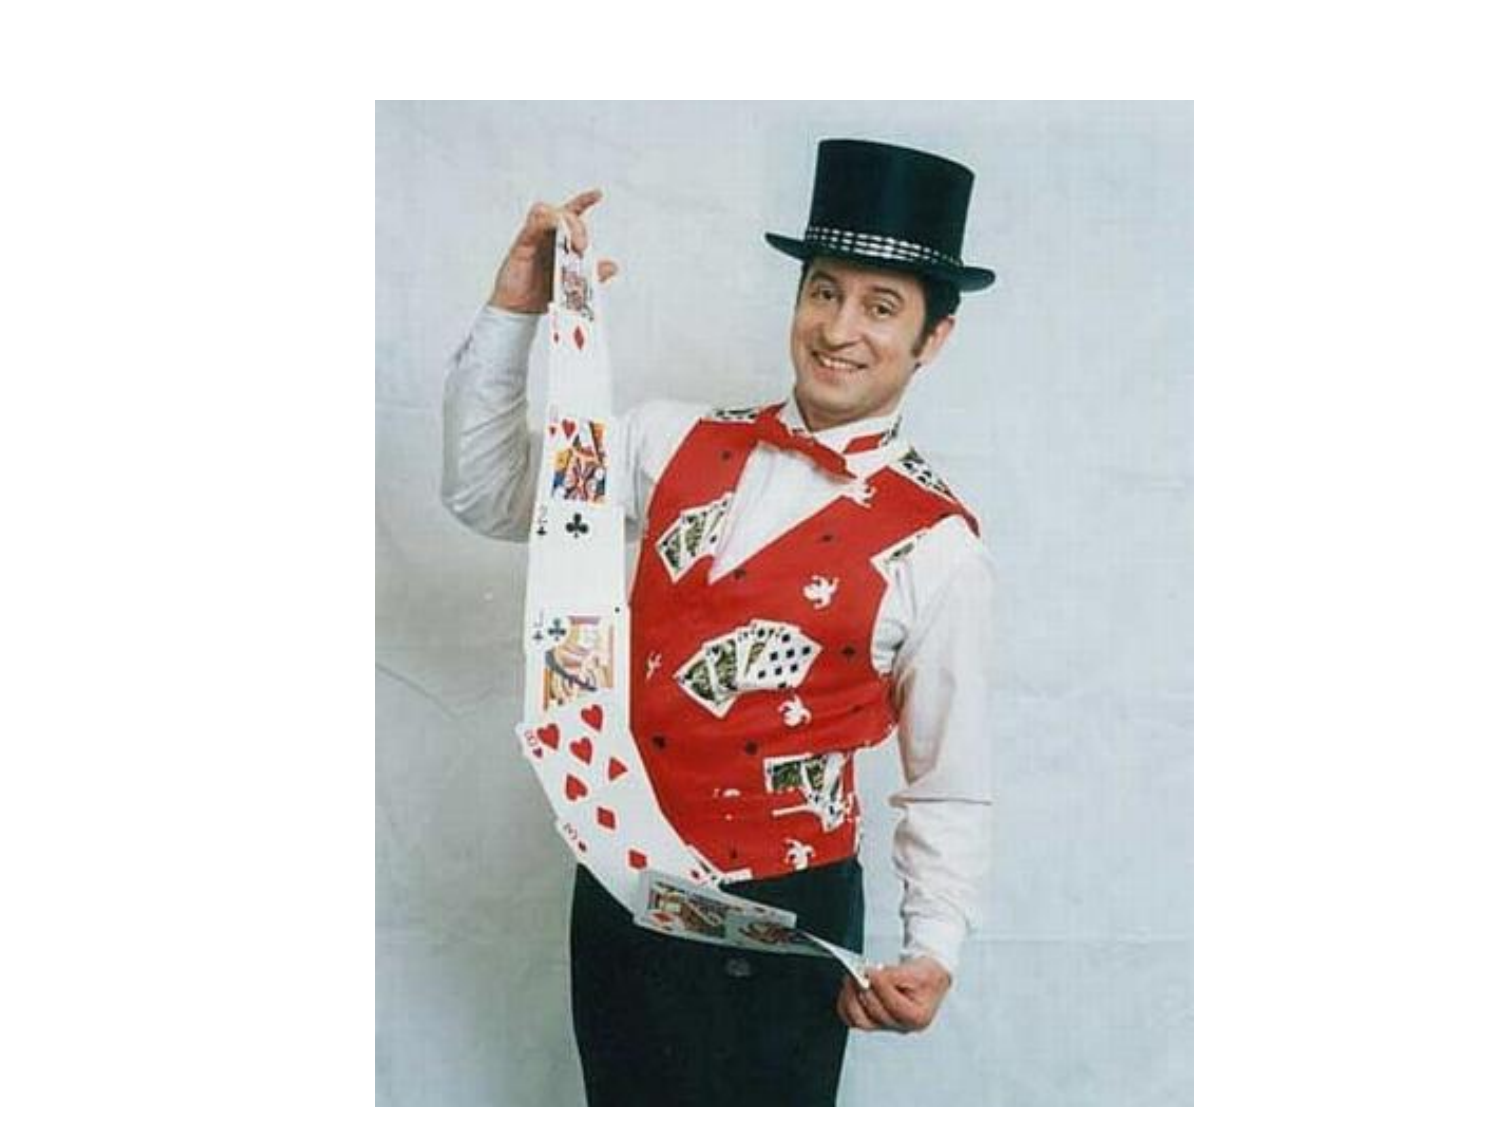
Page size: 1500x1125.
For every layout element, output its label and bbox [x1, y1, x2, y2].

picture [374, 100, 1195, 1107]
